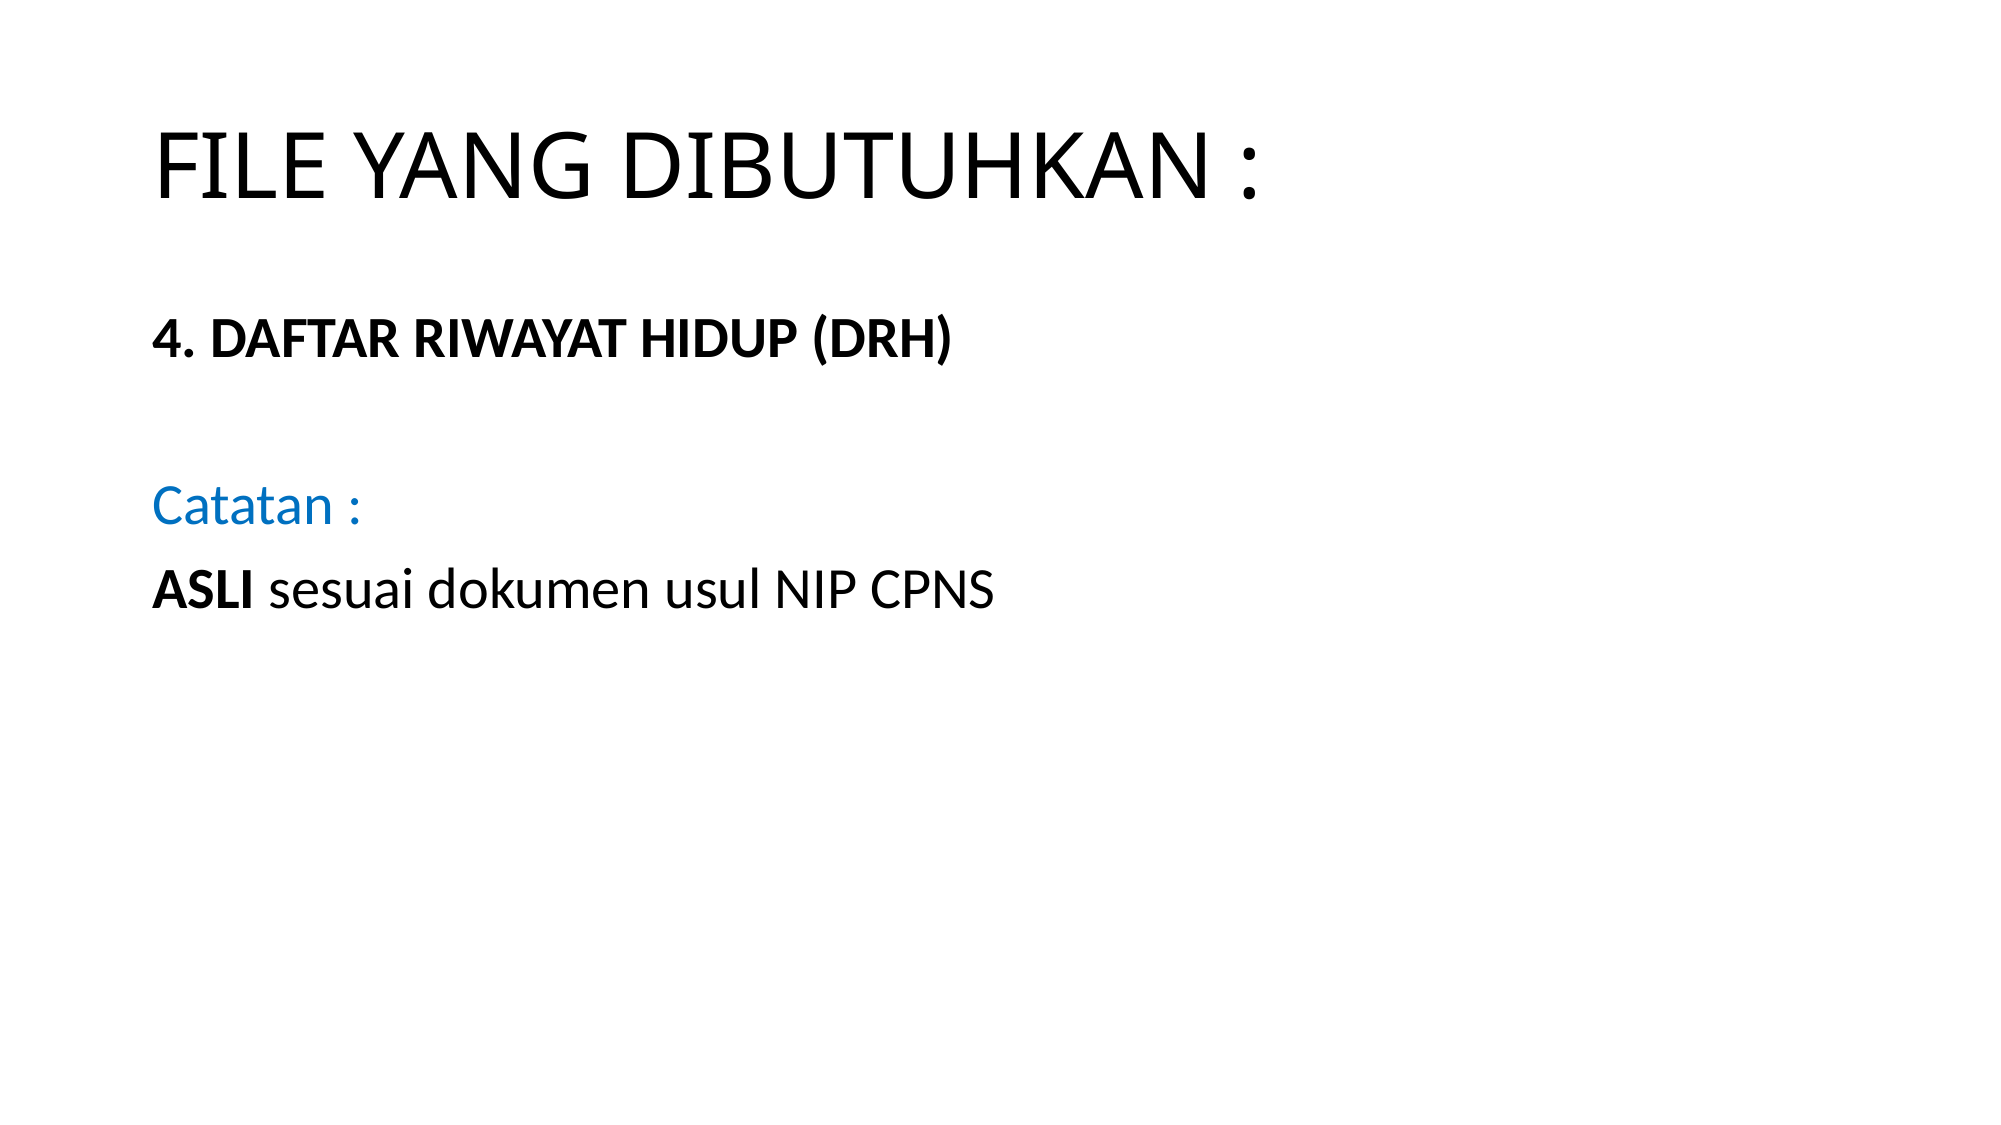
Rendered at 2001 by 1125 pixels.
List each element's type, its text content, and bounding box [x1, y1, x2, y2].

list 4. DAFTAR RIWAYAT HIDUP (DRH) Catatan : ASLI sesuai dokumen usul NIP CPNS [137, 299, 1076, 1013]
title FILE YANG DIBUTUHKAN : [137, 59, 1863, 278]
